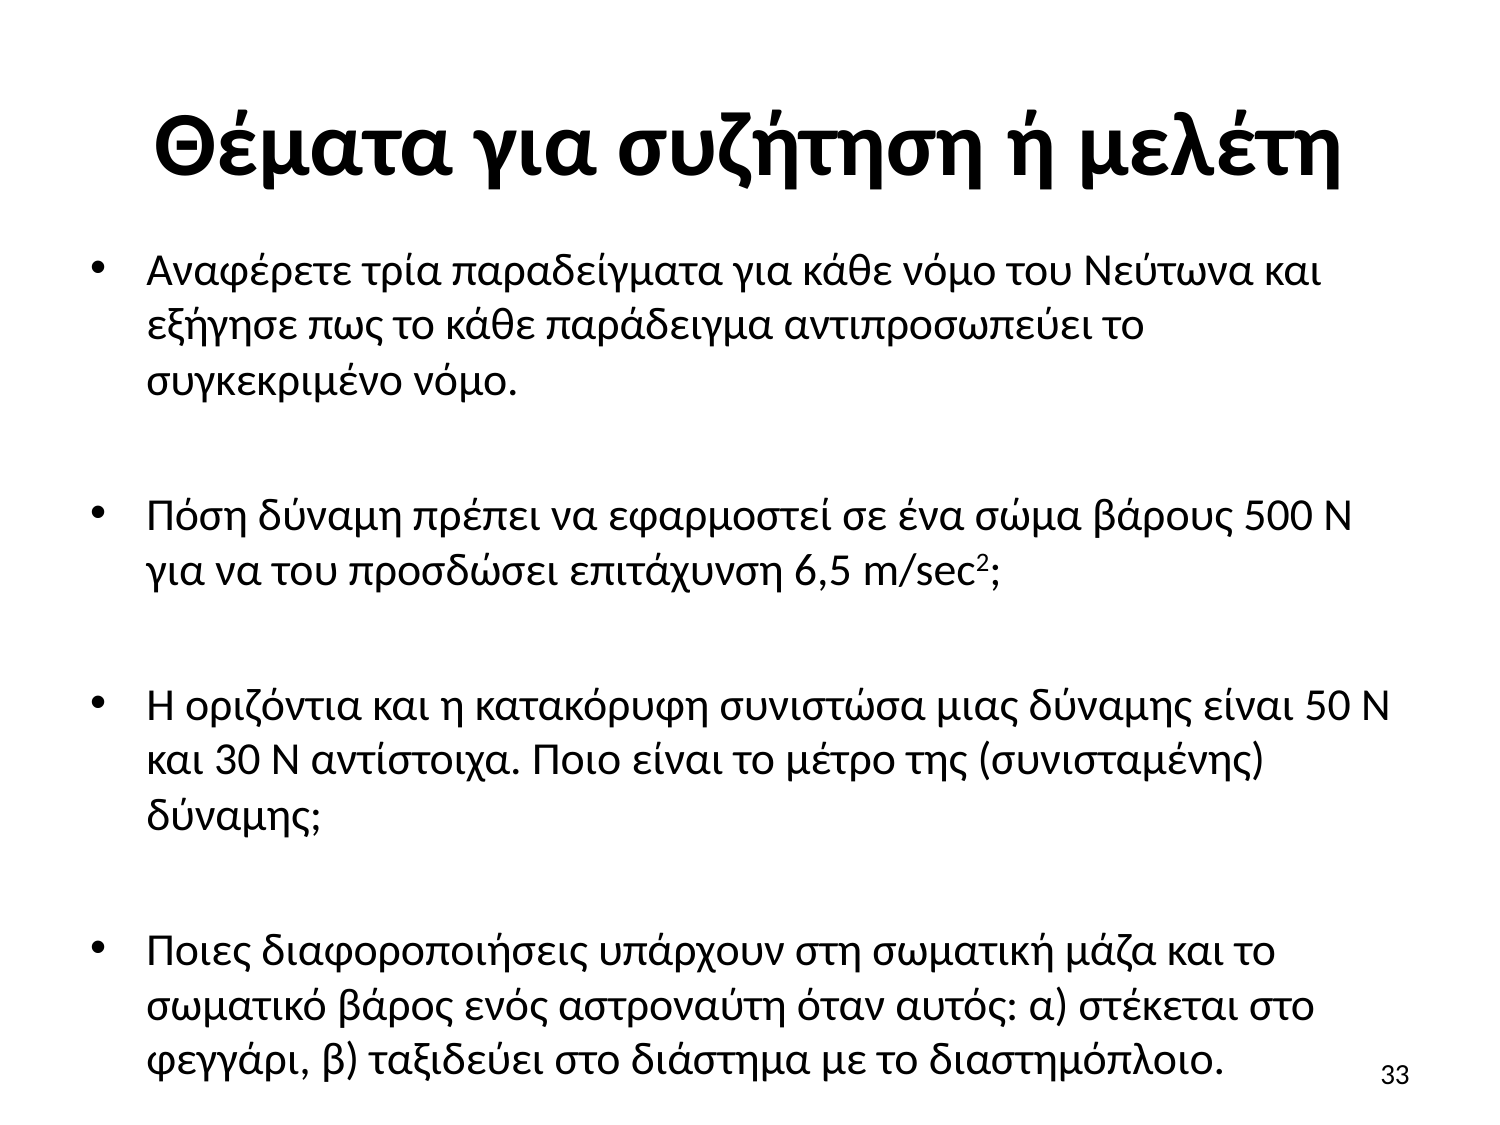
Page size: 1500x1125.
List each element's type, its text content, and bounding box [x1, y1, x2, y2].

title Θέματα για συζήτηση ή μελέτη [75, 45, 1425, 231]
slide_number 33 [1074, 1042, 1425, 1103]
list Αναφέρετε τρία παραδείγματα για κάθε νόμο του Νεύτωνα και εξήγησε πως το κάθε παράδειγμα αντιπροσωπεύει το συγκεκριμένο νόμο. Πόση δύναμη πρέπει να εφαρμοστεί σε ένα σώμα βάρους 500 Ν για να του προσδώσει επιτάχυνση 6,5 m/sec2; Η οριζόντια και η κατακόρυφη συνιστώσα μιας δύναμης είναι 50 Ν και 30 Ν αντίστοιχα. Ποιο είναι το μέτρο της (συνισταμένης) δύναμης; Ποιες διαφοροποιήσεις υπάρχουν στη σωματική μάζα και το σωματικό βάρος ενός αστροναύτη όταν αυτός: α) στέκεται στο φεγγάρι, β) ταξιδεύει στο διάστημα με το διαστημόπλοιο. [75, 231, 1425, 1103]
